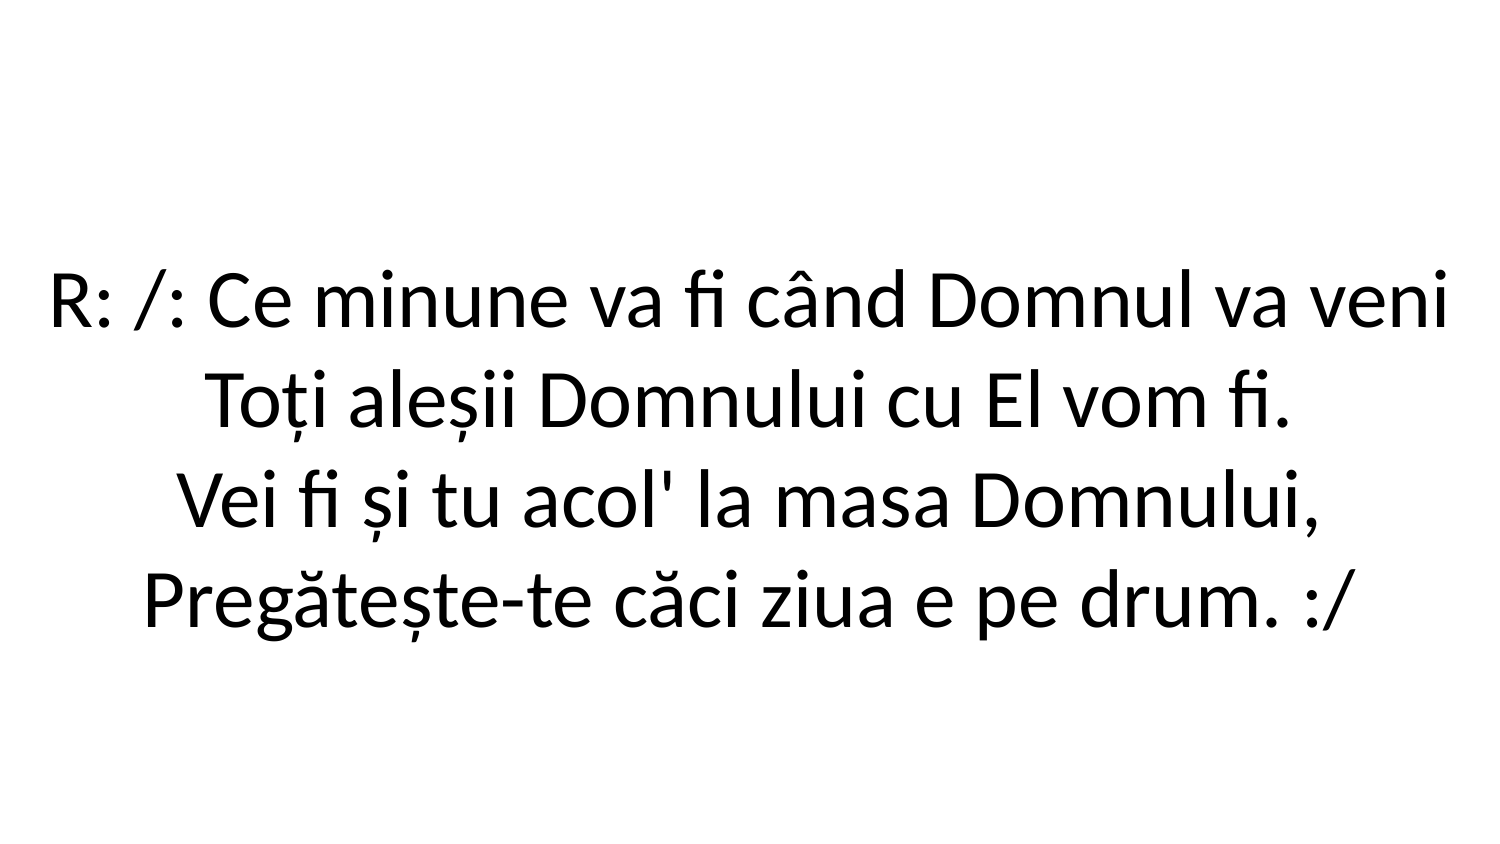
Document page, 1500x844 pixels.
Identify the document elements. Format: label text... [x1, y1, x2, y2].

text_box R: /: Ce minune va fi când Domnul va veni Toți aleșii Domnului cu El vom fi. Vei fi și tu acol' la masa Domnului, Pregătește-te căci ziua e pe drum. :/ [33, 192, 1467, 652]
